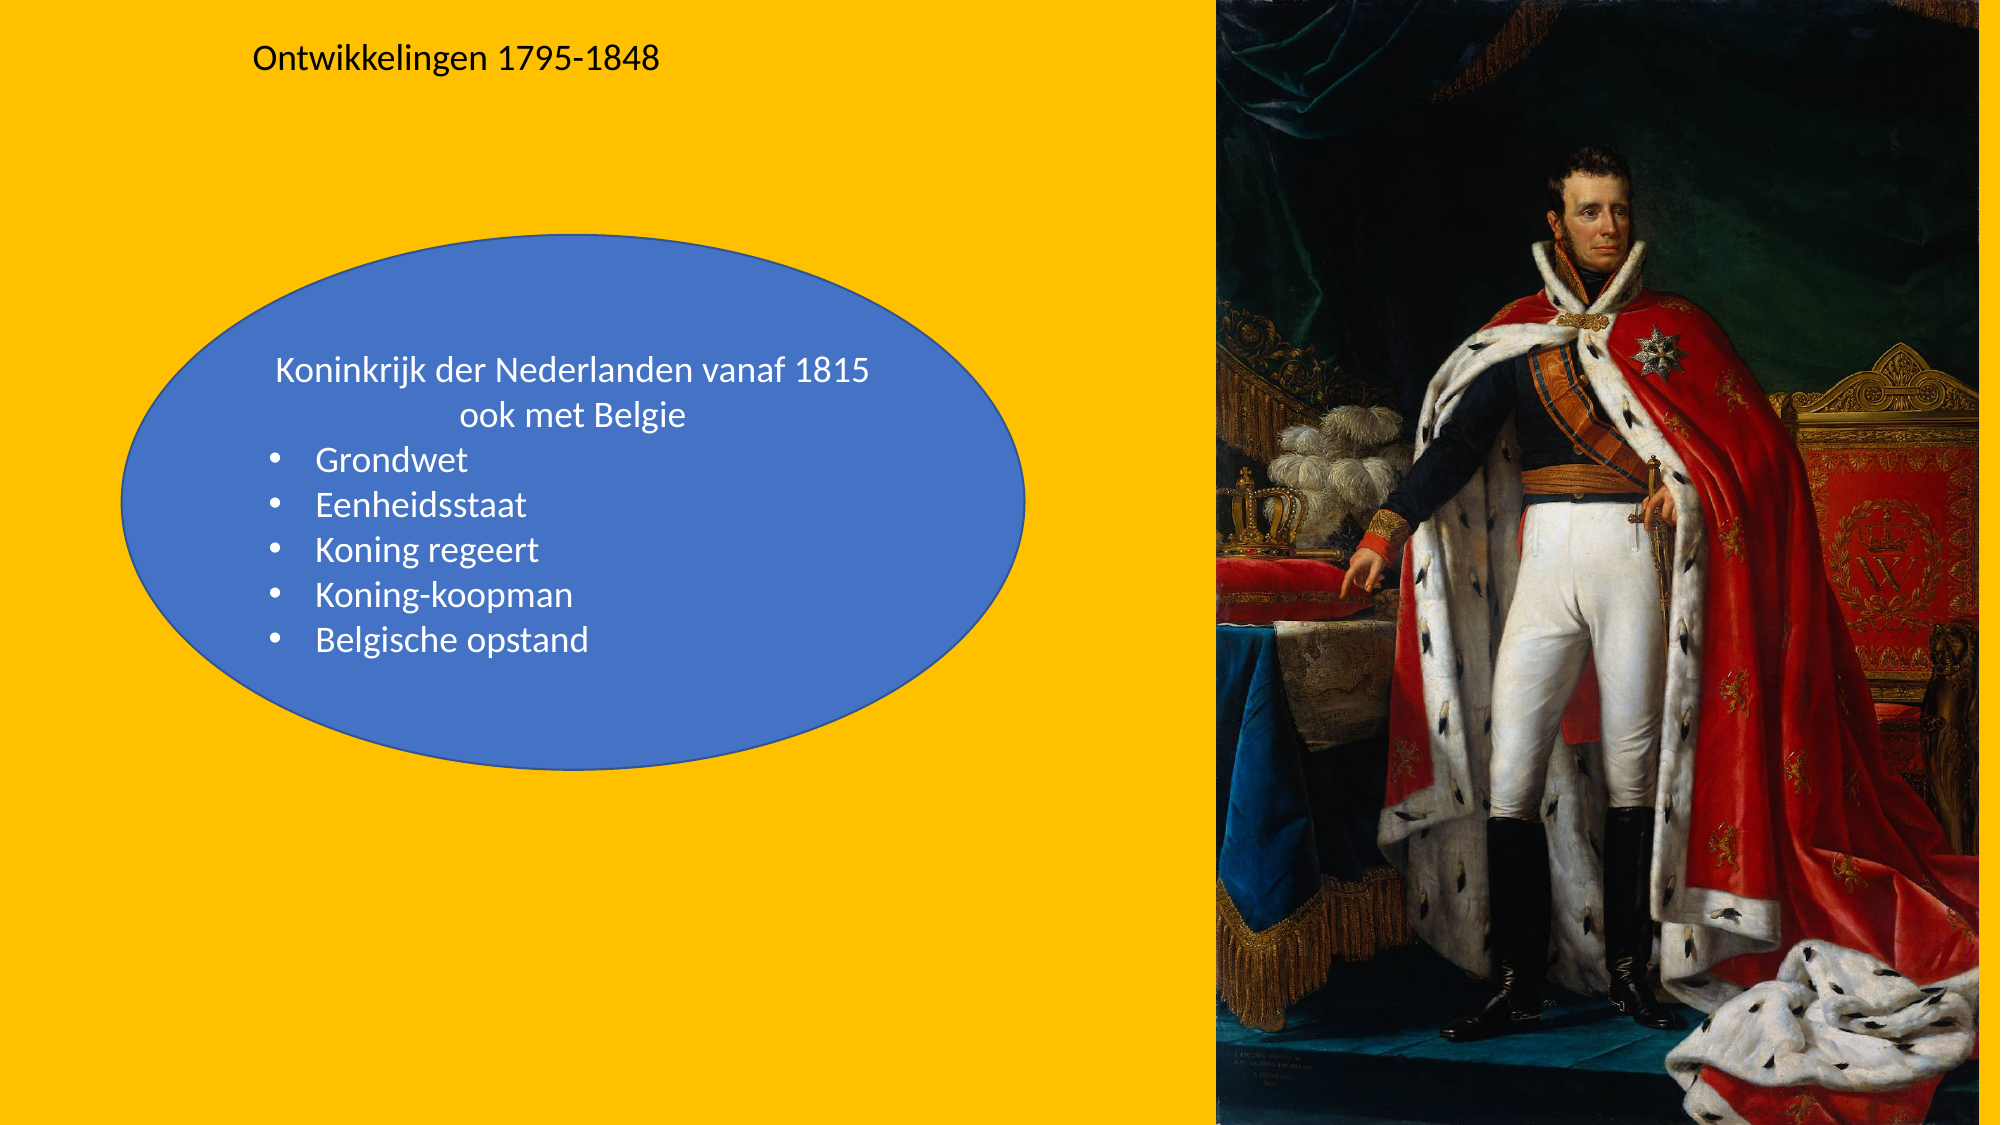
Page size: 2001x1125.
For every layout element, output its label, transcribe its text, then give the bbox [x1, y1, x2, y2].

text_box Koninkrijk der Nederlanden vanaf 1815 ook met Belgie Grondwet Eenheidsstaat Koning regeert Koning-koopman Belgische opstand [120, 233, 1026, 771]
text_box [83, 143, 427, 678]
text_box Ontwikkelingen 1795-1848 [237, 25, 1073, 86]
picture [1216, 0, 1979, 1125]
